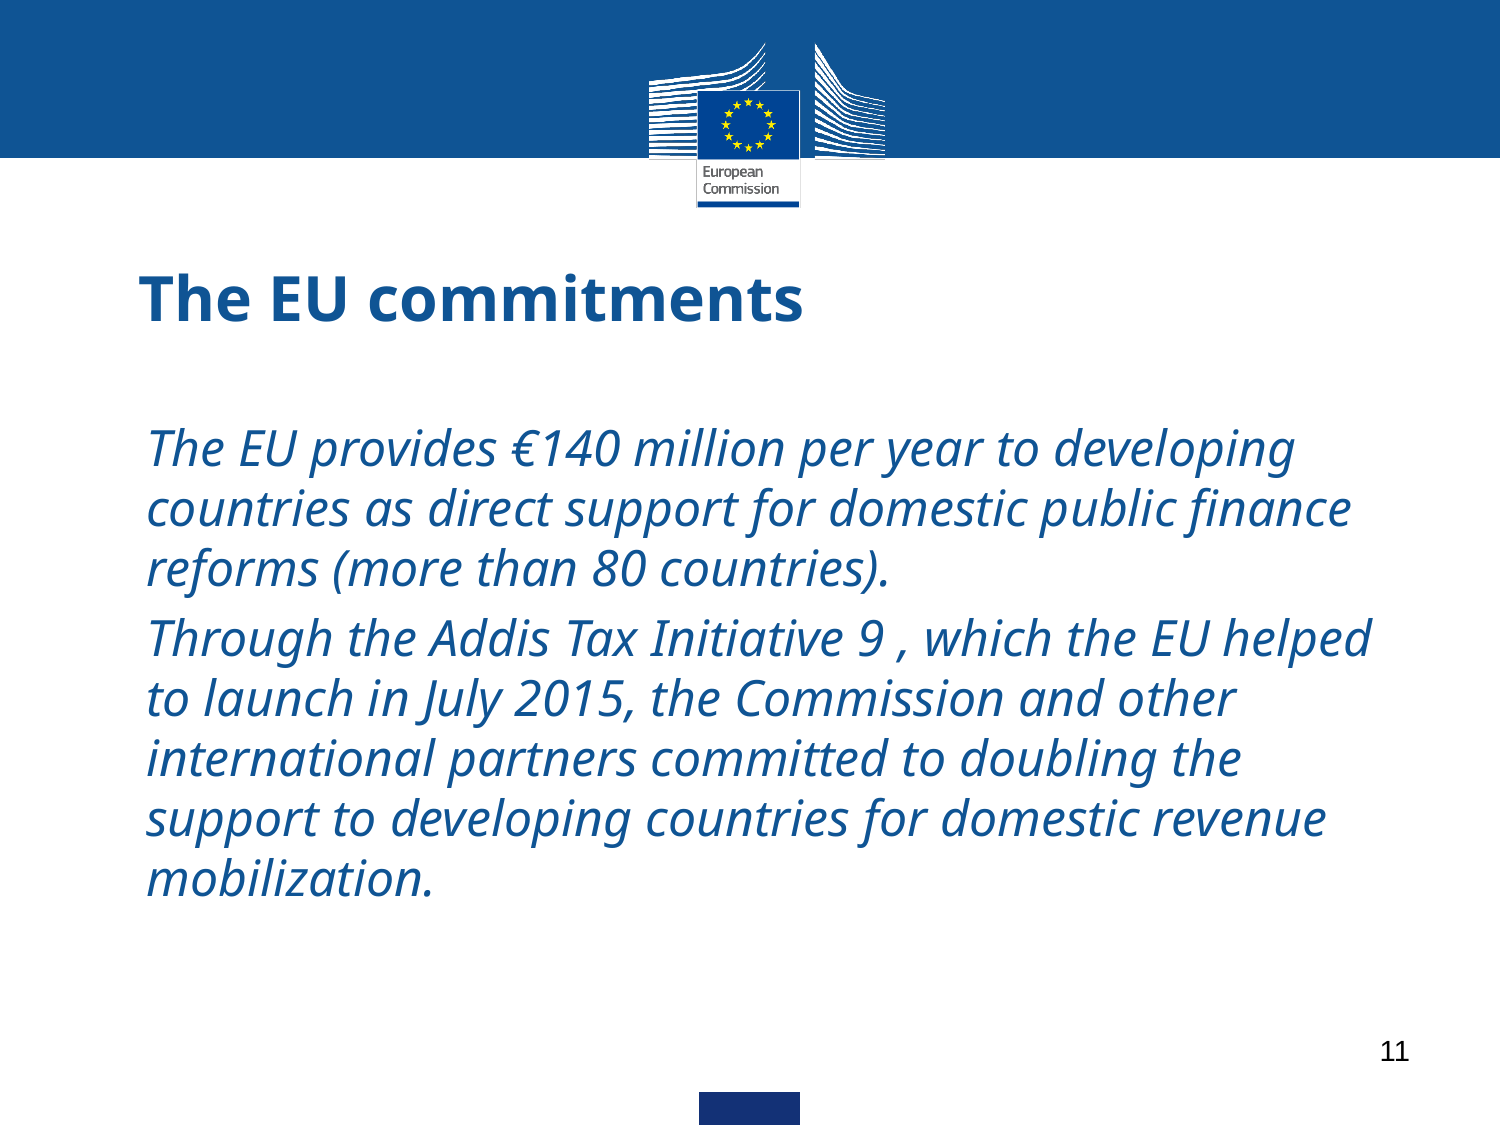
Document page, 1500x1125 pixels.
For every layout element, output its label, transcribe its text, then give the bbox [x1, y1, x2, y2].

title The EU commitments [64, 219, 1415, 374]
slide_number 11 [1074, 1024, 1425, 1103]
picture [649, 42, 885, 208]
list The EU provides €140 million per year to developing countries as direct support for domestic public finance reforms (more than 80 countries). Through the Addis Tax Initiative 9 , which the EU helped to launch in July 2015, the Commission and other international partners committed to doubling the support to developing countries for domestic revenue mobilization. [75, 408, 1425, 988]
